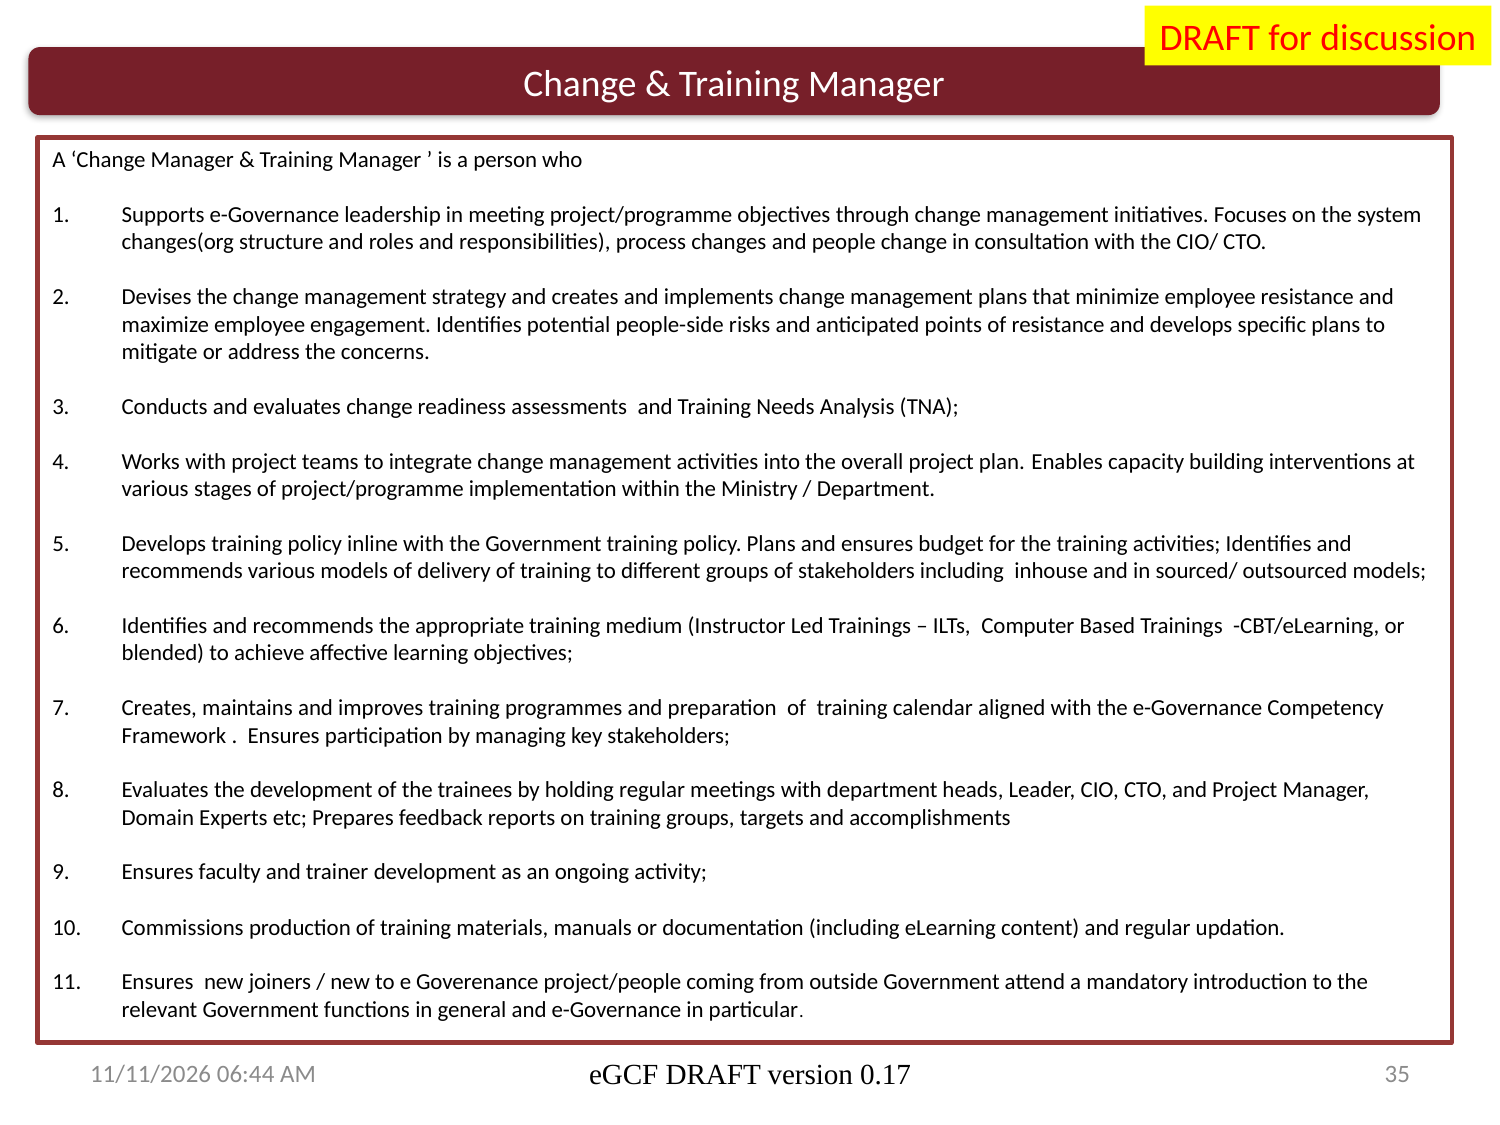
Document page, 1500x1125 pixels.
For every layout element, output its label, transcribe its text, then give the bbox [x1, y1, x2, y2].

slide_number 35 [1074, 1042, 1425, 1103]
text_box Change & Training Manager [27, 46, 1441, 116]
text_box A ‘Change Manager & Training Manager ’ is a person who Supports e-Governance leadership in meeting project/programme objectives through change management initiatives. Focuses on the system changes(org structure and roles and responsibilities), process changes and people change in consultation with the CIO/ CTO. Devises the change management strategy and creates and implements change management plans that minimize employee resistance and maximize employee engagement. Identifies potential people-side risks and anticipated points of resistance and develops specific plans to mitigate or address the concerns. 3. Conducts and evaluates change readiness assessments and Training Needs Analysis (TNA); 4. Works with project teams to integrate change management activities into the overall project plan. Enables capacity building interventions at various stages of project/programme implementation within the Ministry / Department. Develops training policy inline with the Government training policy. Plans and ensures budget for the training activities; Identifies and recommends various models of delivery of training to different groups of stakeholders including inhouse and in sourced/ outsourced models; 6. Identifies and recommends the appropriate training medium (Instructor Led Trainings – ILTs, Computer Based Trainings -CBT/eLearning, or blended) to achieve affective learning objectives; Creates, maintains and improves training programmes and preparation of training calendar aligned with the e-Governance Competency Framework . Ensures participation by managing key stakeholders; Evaluates the development of the trainees by holding regular meetings with department heads, Leader, CIO, CTO, and Project Manager, Domain Experts etc; Prepares feedback reports on training groups, targets and accomplishments Ensures faculty and trainer development as an ongoing activity; Commissions production of training materials, manuals or documentation (including eLearning content) and regular updation. Ensures new joiners / new to e Goverenance project/people coming from outside Government attend a mandatory introduction to the relevant Government functions in general and e-Governance in particular. [35, 135, 1454, 1045]
footer eGCF DRAFT version 0.17 [512, 1042, 988, 1103]
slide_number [75, 1042, 425, 1103]
text_box DRAFT for discussion [1144, 5, 1492, 66]
